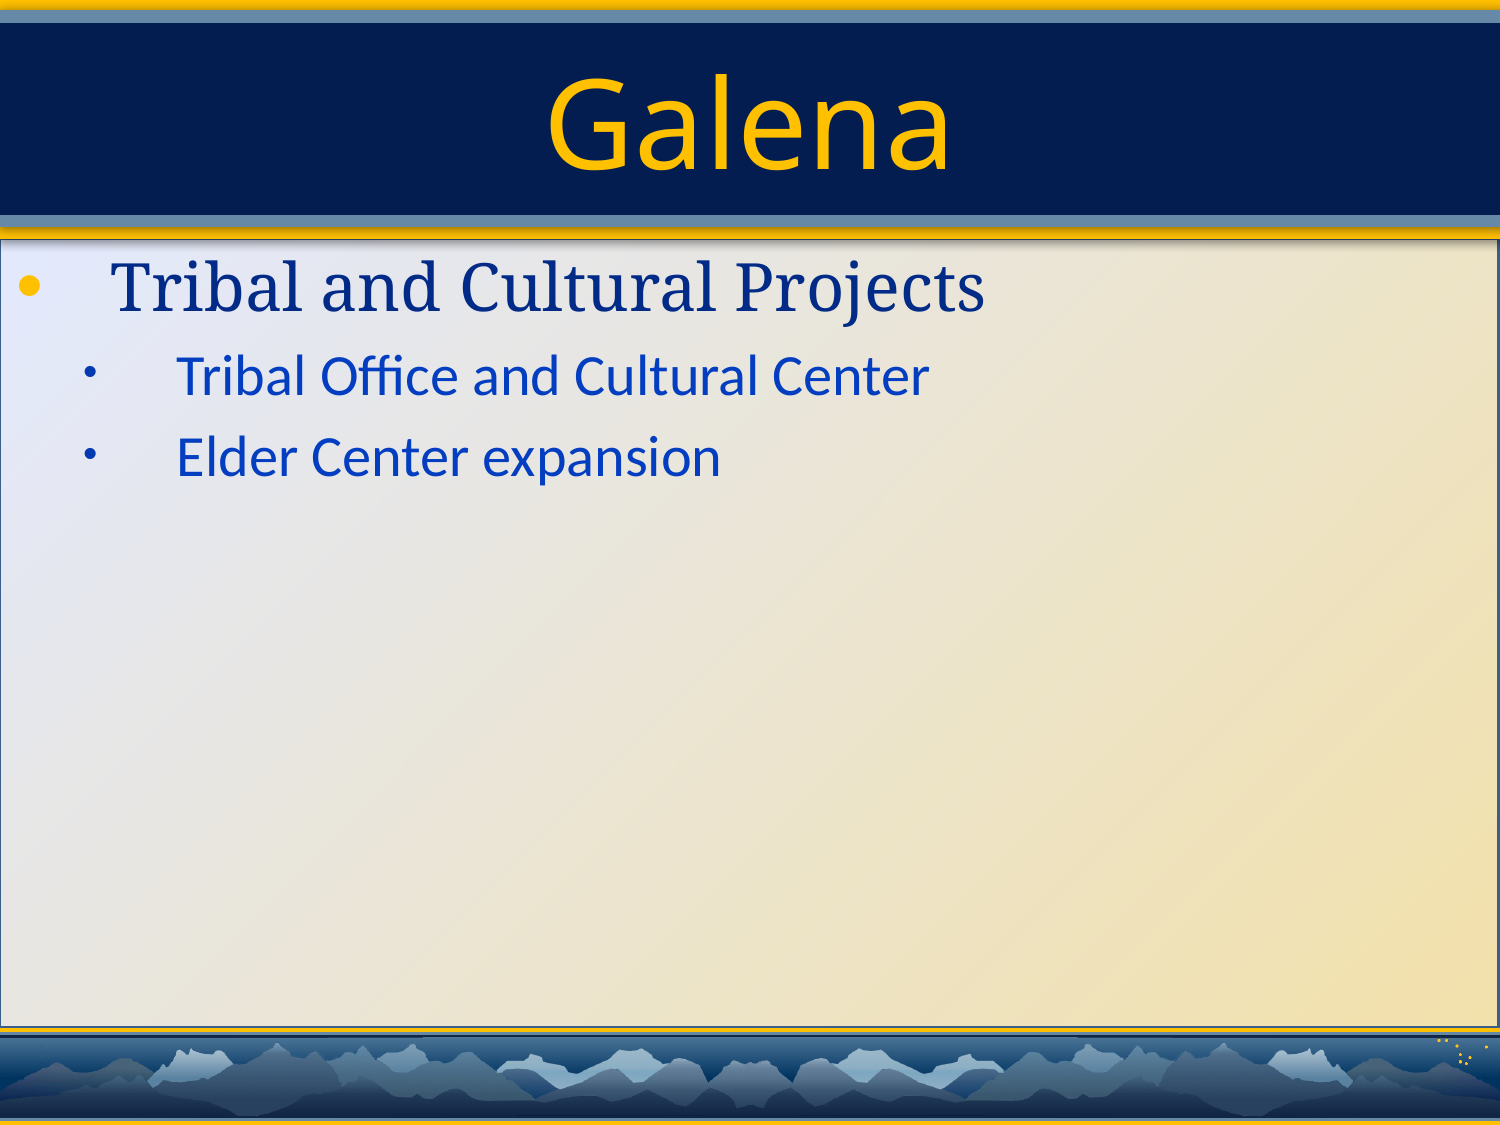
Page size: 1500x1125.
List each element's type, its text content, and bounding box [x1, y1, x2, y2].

title Galena [0, 25, 1500, 213]
list Tribal and Cultural Projects Tribal Office and Cultural Center Elder Center expansion [1, 237, 1500, 930]
picture [0, 1028, 1500, 1125]
